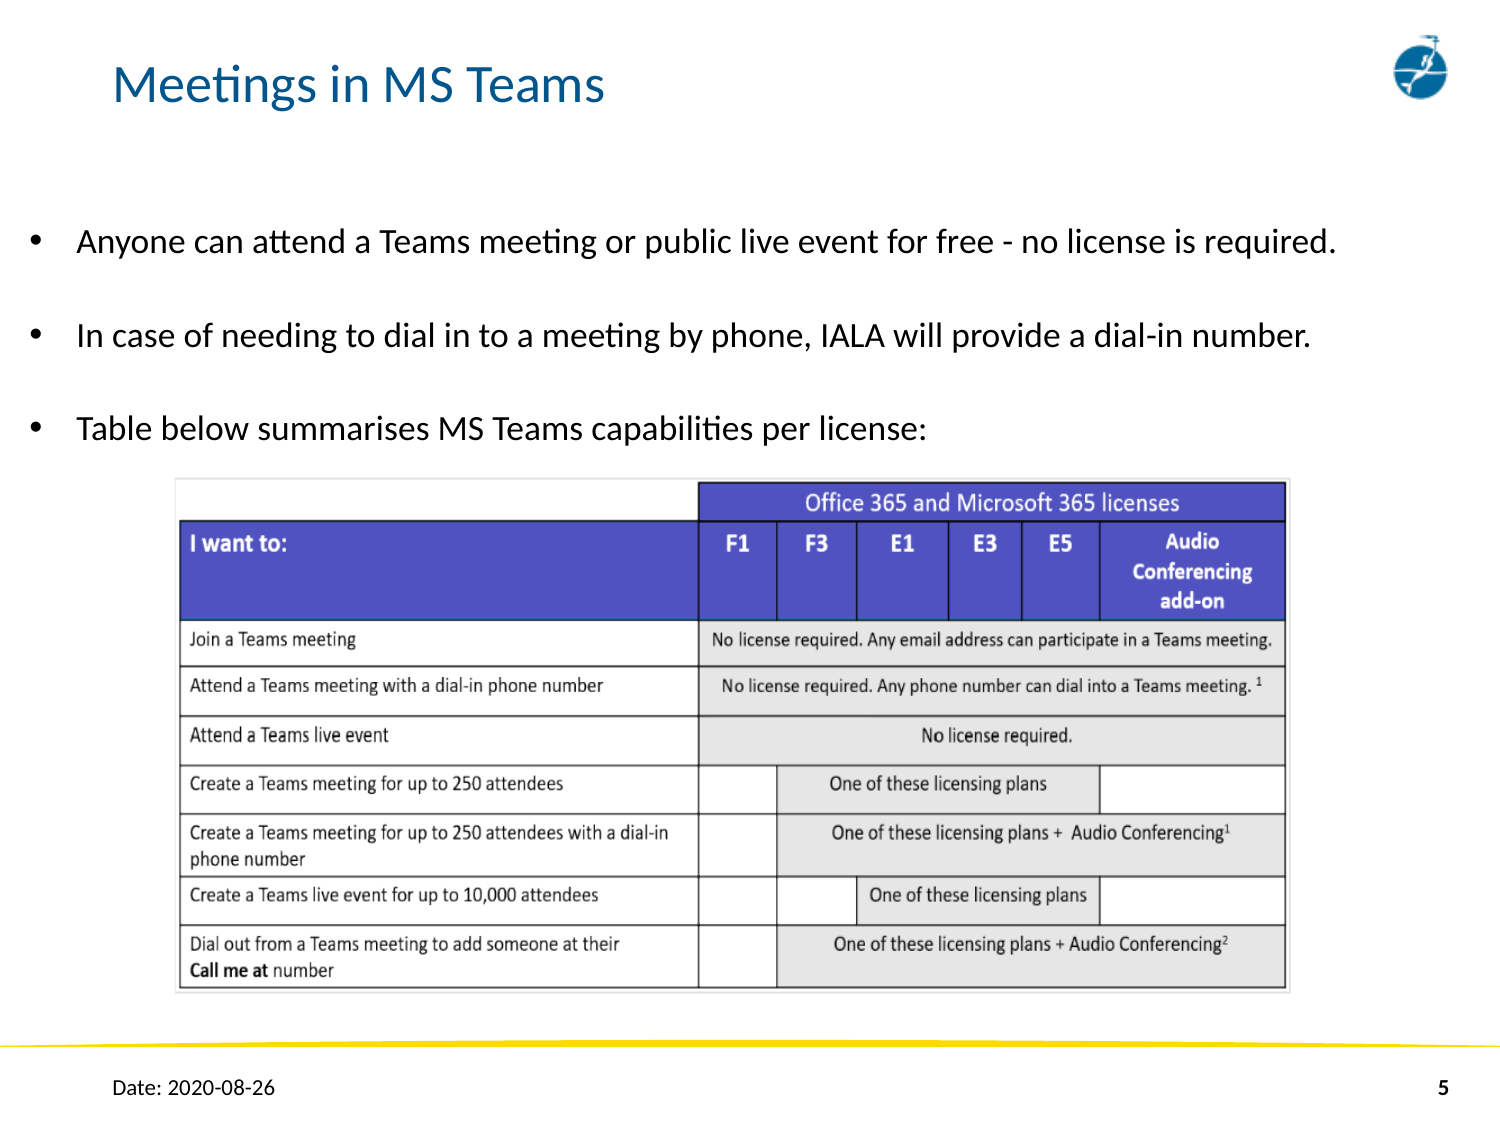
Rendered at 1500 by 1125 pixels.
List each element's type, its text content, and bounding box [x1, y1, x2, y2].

list Anyone can attend a Teams meeting or public live event for free - no license is required. In case of needing to dial in to a meeting by phone, IALA will provide a dial-in number. Table below summarises MS Teams capabilities per license: [29, 214, 1388, 545]
title Meetings in MS Teams [112, 0, 1388, 114]
picture [159, 455, 1300, 999]
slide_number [112, 1046, 461, 1125]
slide_number 5 [1387, 1046, 1500, 1125]
